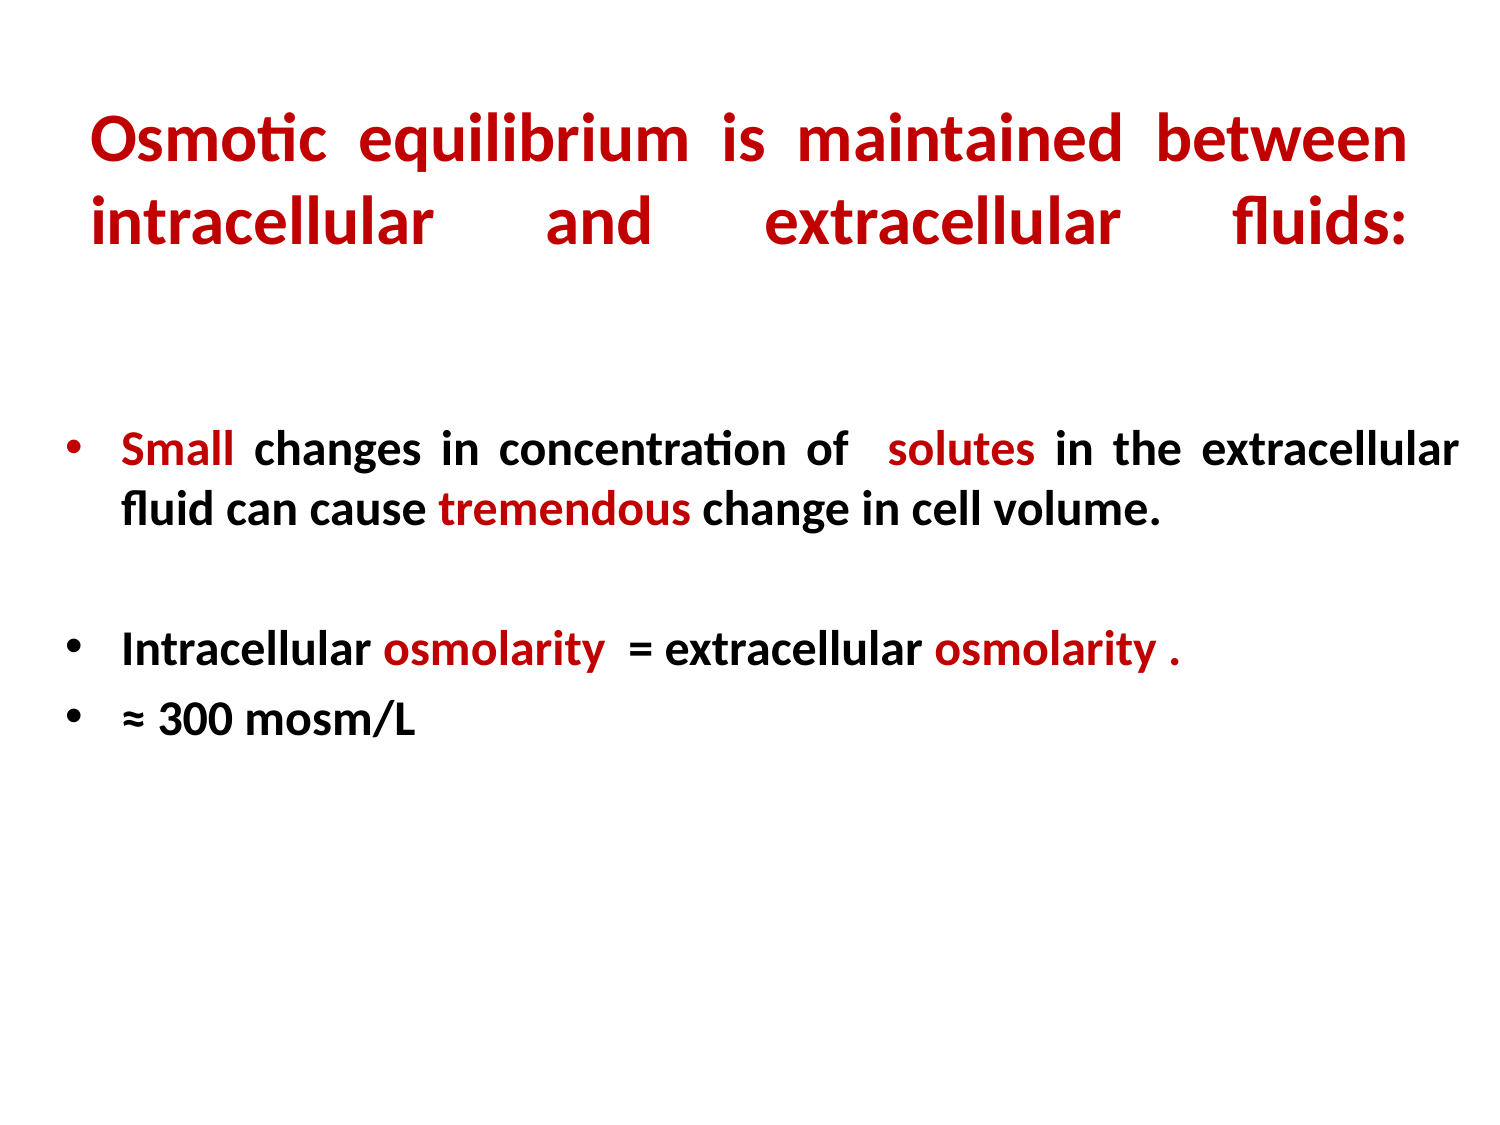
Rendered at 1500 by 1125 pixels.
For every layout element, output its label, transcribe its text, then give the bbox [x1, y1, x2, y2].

list Small changes in concentration of solutes in the extracellular fluid can cause tremendous change in cell volume. Intracellular osmolarity = extracellular osmolarity . ≈ 300 mosm/L [50, 338, 1475, 887]
title Osmotic equilibrium is maintained between intracellular and extracellular fluids: [75, 50, 1425, 338]
